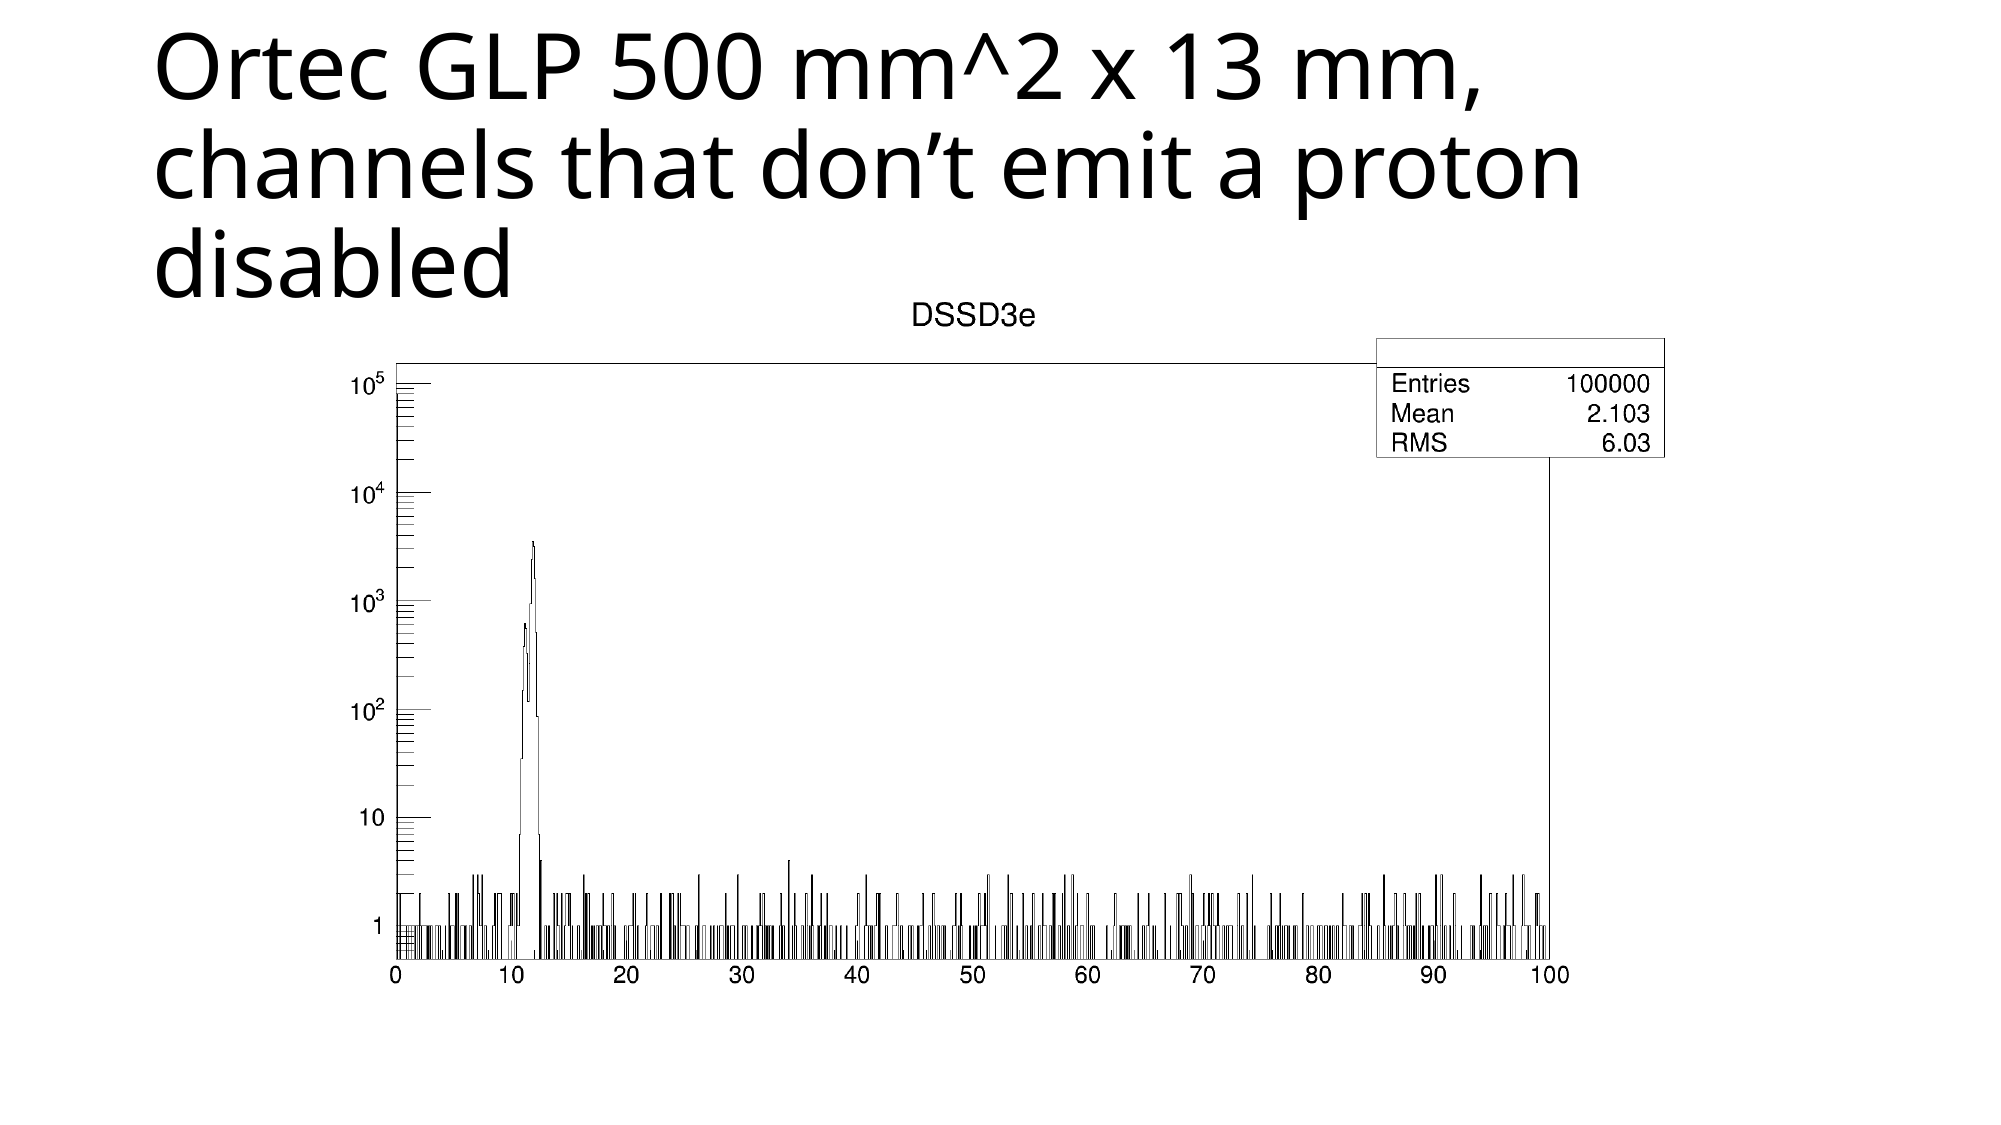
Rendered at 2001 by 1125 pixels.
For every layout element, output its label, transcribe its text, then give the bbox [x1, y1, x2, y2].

title Ortec GLP 500 mm^2 x 13 mm, channels that don’t emit a proton disabled [137, 59, 1863, 278]
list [321, 299, 1679, 1014]
